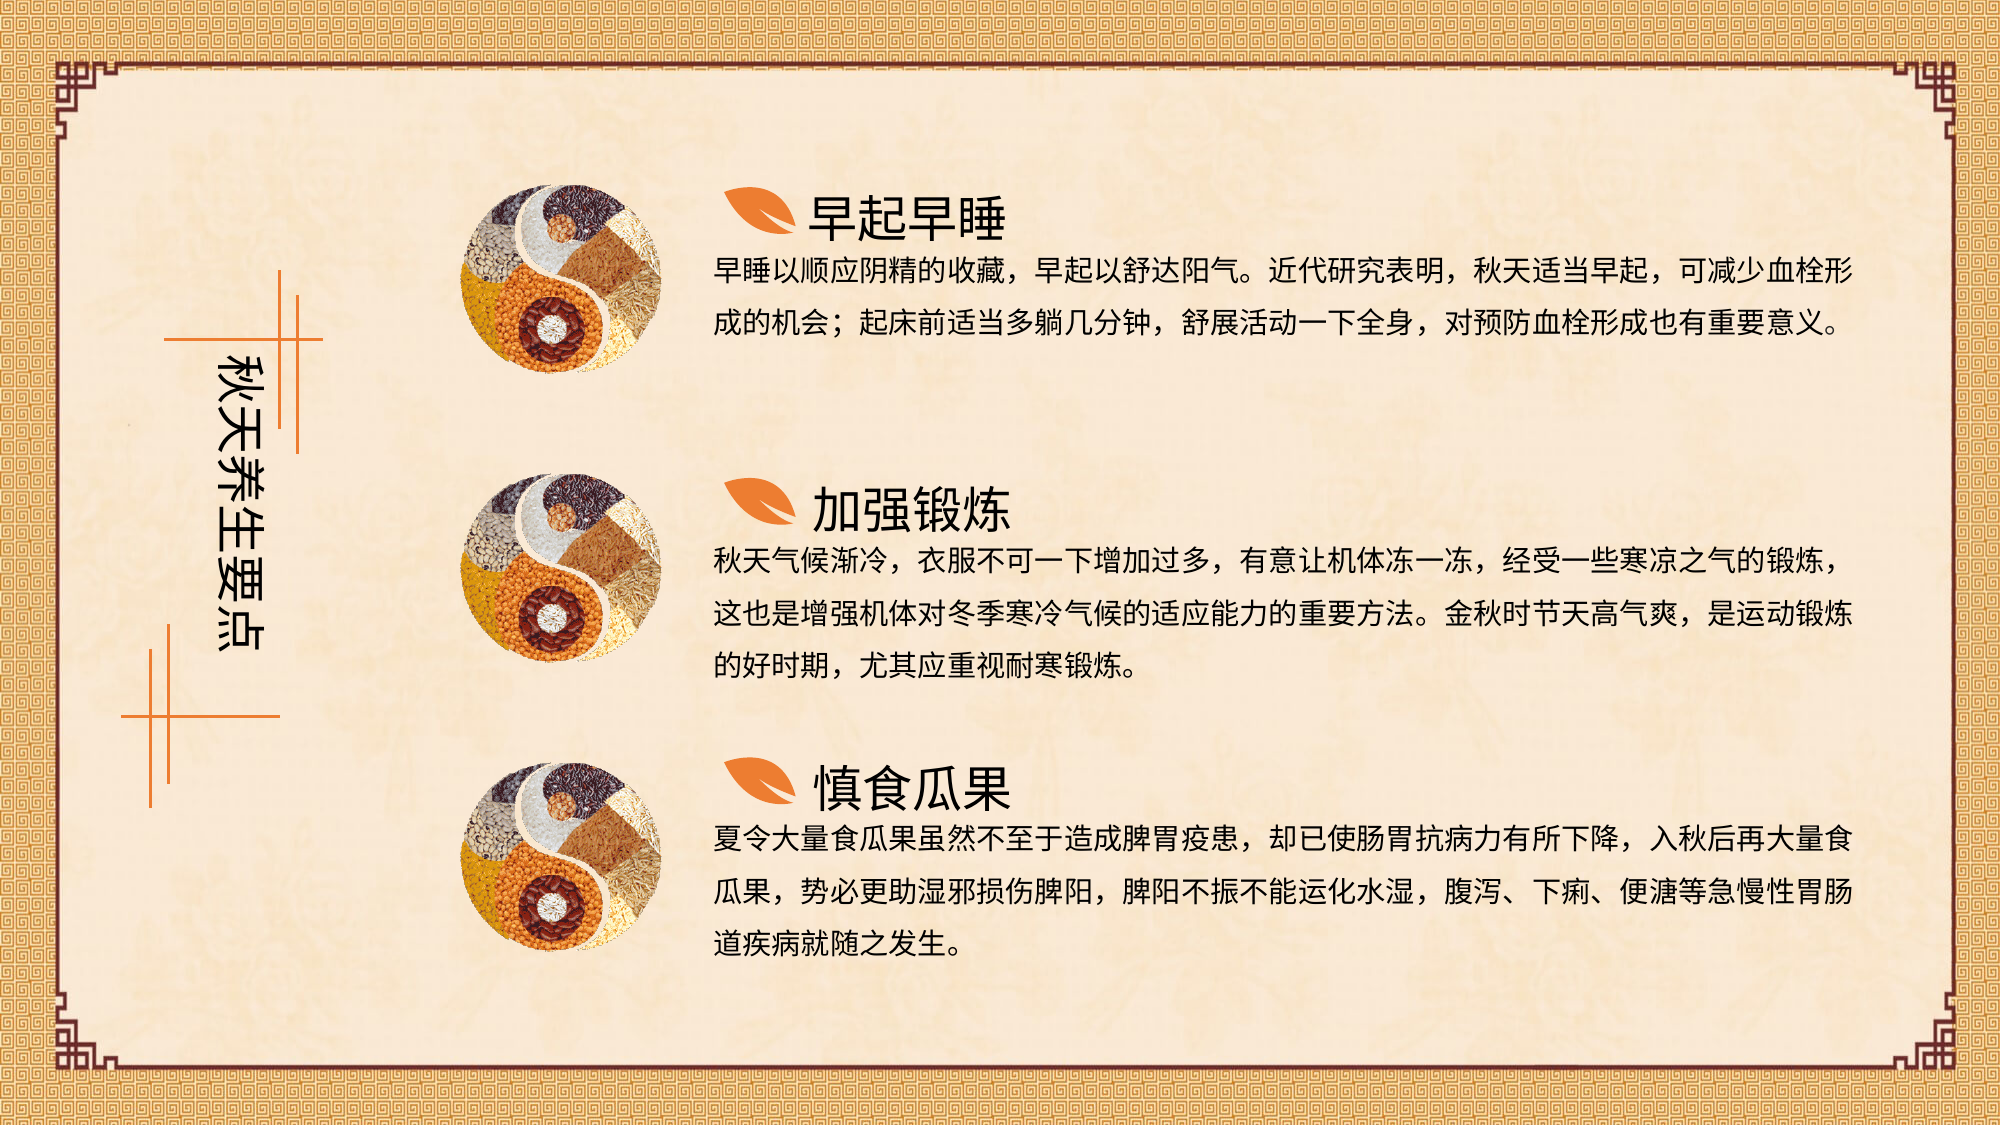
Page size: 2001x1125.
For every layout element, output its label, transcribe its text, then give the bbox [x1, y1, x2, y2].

text_box 秋天养生要点 [188, 454, 280, 624]
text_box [120, 624, 280, 809]
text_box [698, 163, 1885, 965]
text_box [163, 269, 323, 454]
picture [0, 0, 2000, 1125]
